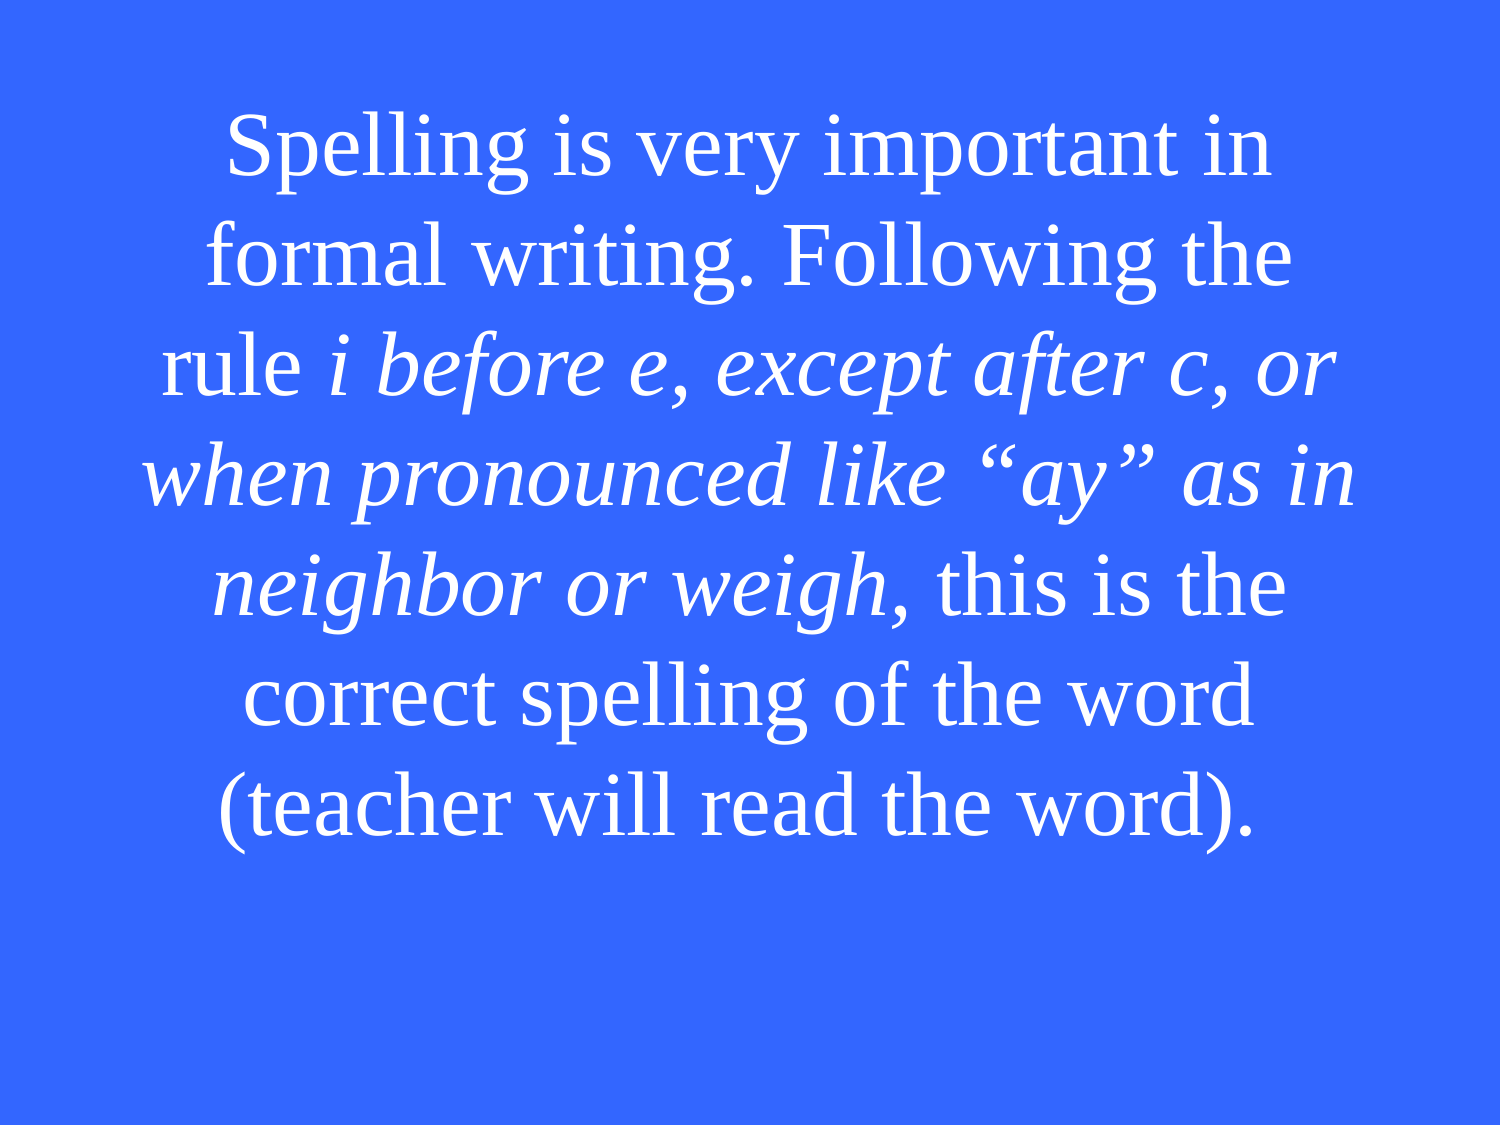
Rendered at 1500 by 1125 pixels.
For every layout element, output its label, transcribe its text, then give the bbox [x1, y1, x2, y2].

title Spelling is very important in formal writing. Following the rule i before e, except after c, or when pronounced like “ay” as in neighbor or weigh, this is the correct spelling of the word (teacher will read the word). [112, 374, 1388, 563]
